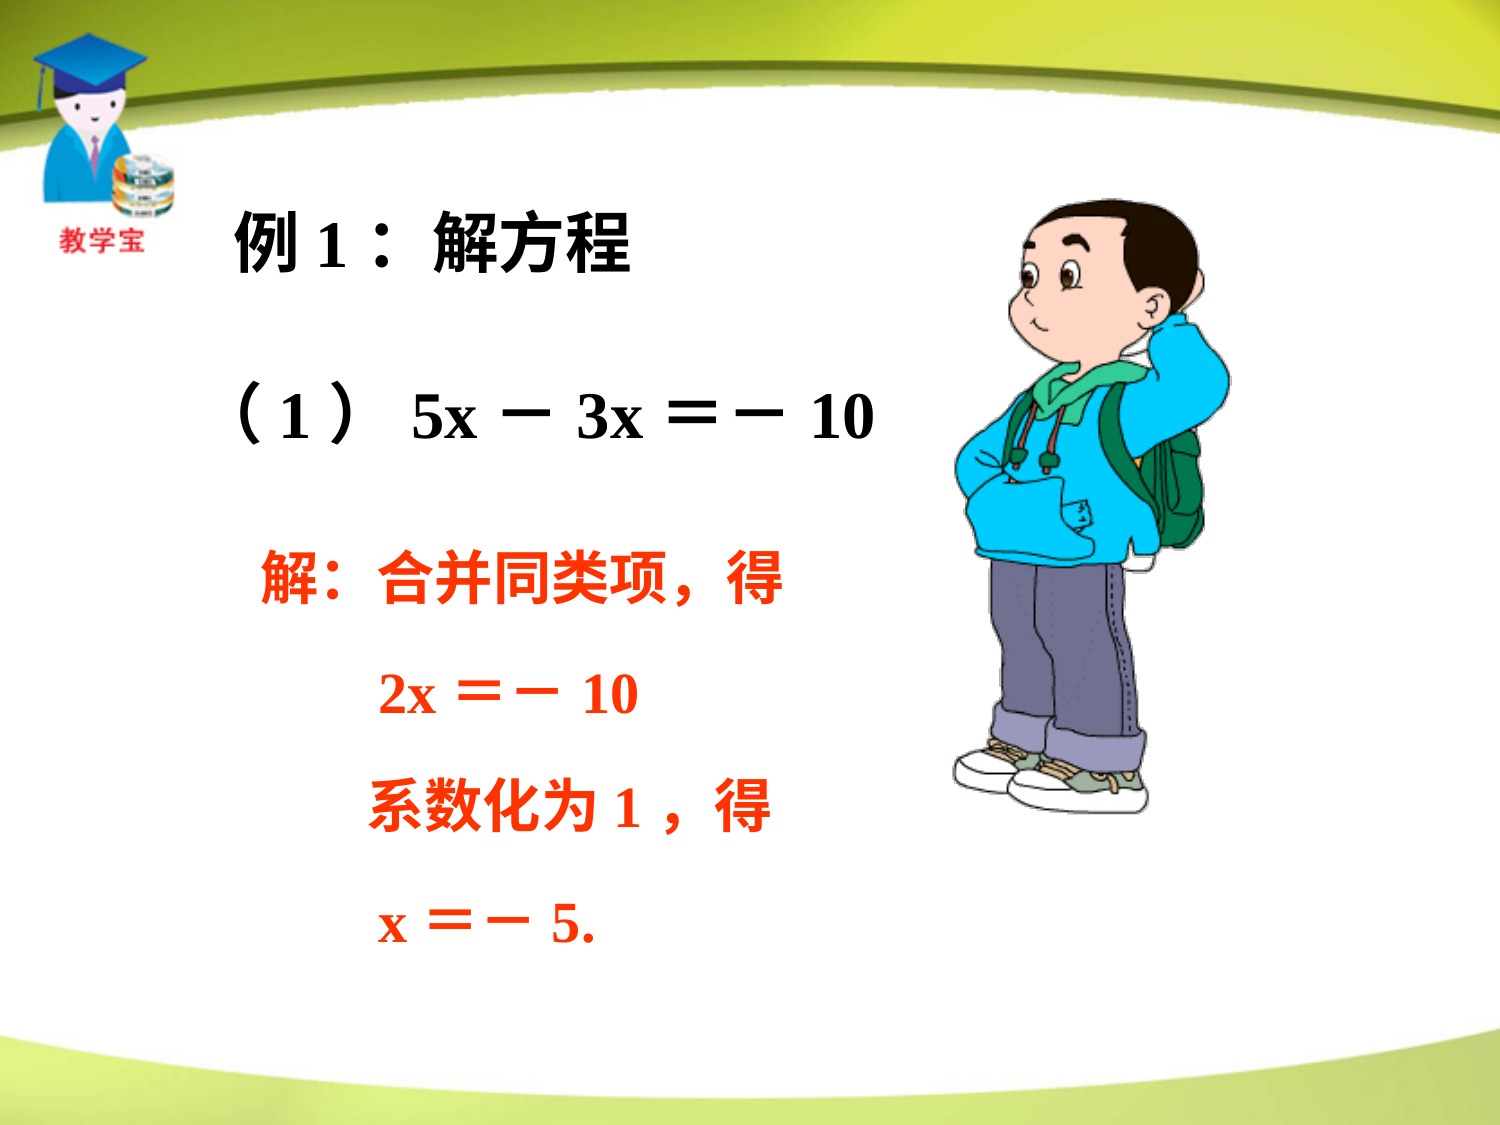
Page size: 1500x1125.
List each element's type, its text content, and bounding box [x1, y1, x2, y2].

text_box （1）5x－3x＝－10 [181, 364, 932, 460]
picture [0, 0, 1500, 1125]
text_box 解：合并同类项，得 2x＝－10 系数化为1，得 x＝－5. [218, 512, 1218, 962]
text_box 例1：解方程 [218, 181, 935, 299]
